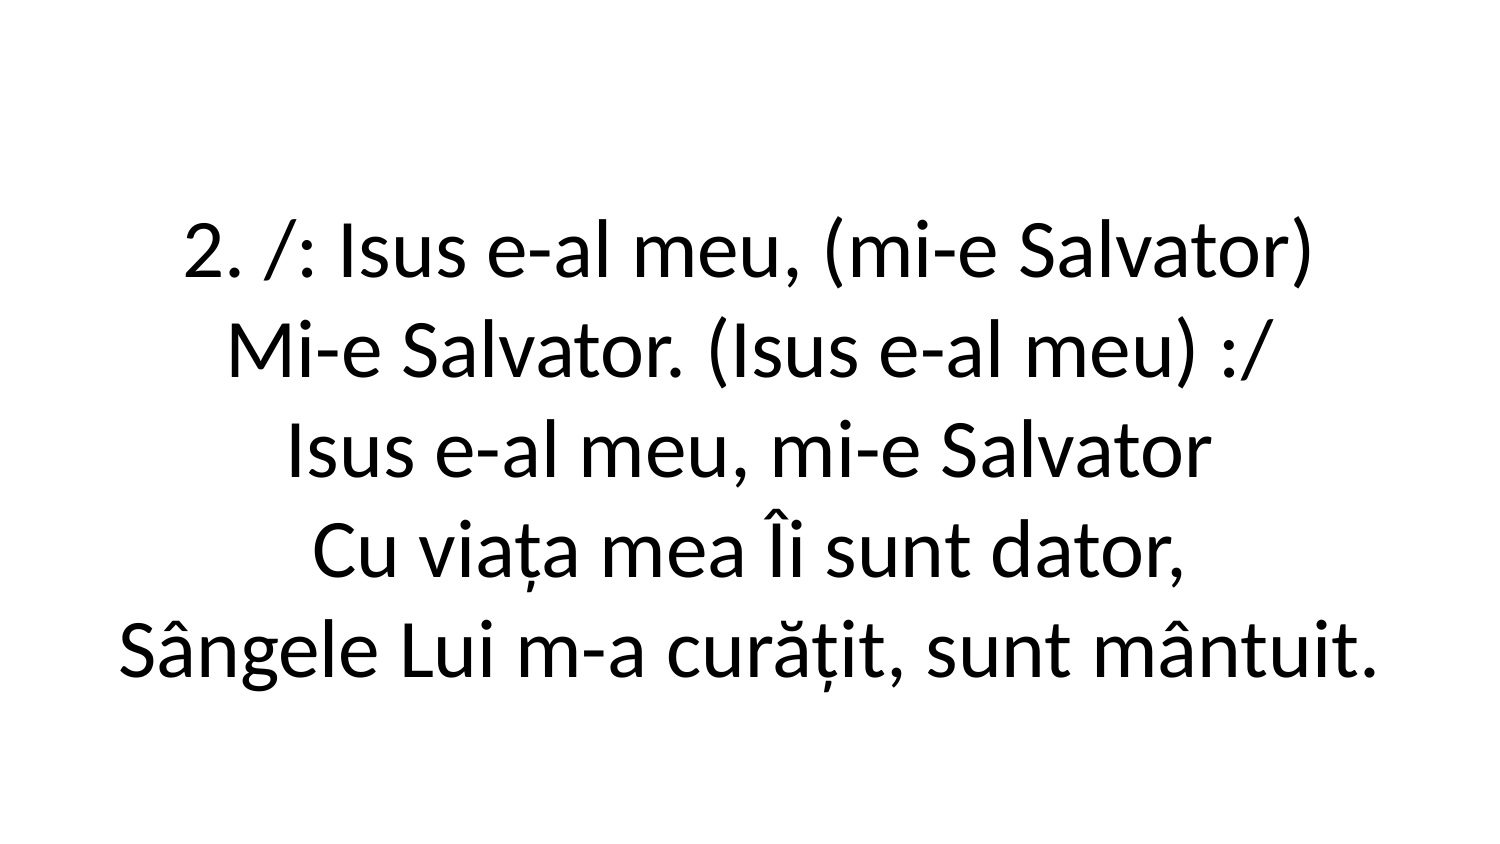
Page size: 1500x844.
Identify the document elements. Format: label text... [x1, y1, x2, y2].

text_box 2. /: Isus e-al meu, (mi-e Salvator) Mi-e Salvator. (Isus e-al meu) :/ Isus e-al meu, mi-e Salvator Cu viața mea Îi sunt dator, Sângele Lui m-a curățit, sunt mântuit. [103, 142, 1397, 702]
